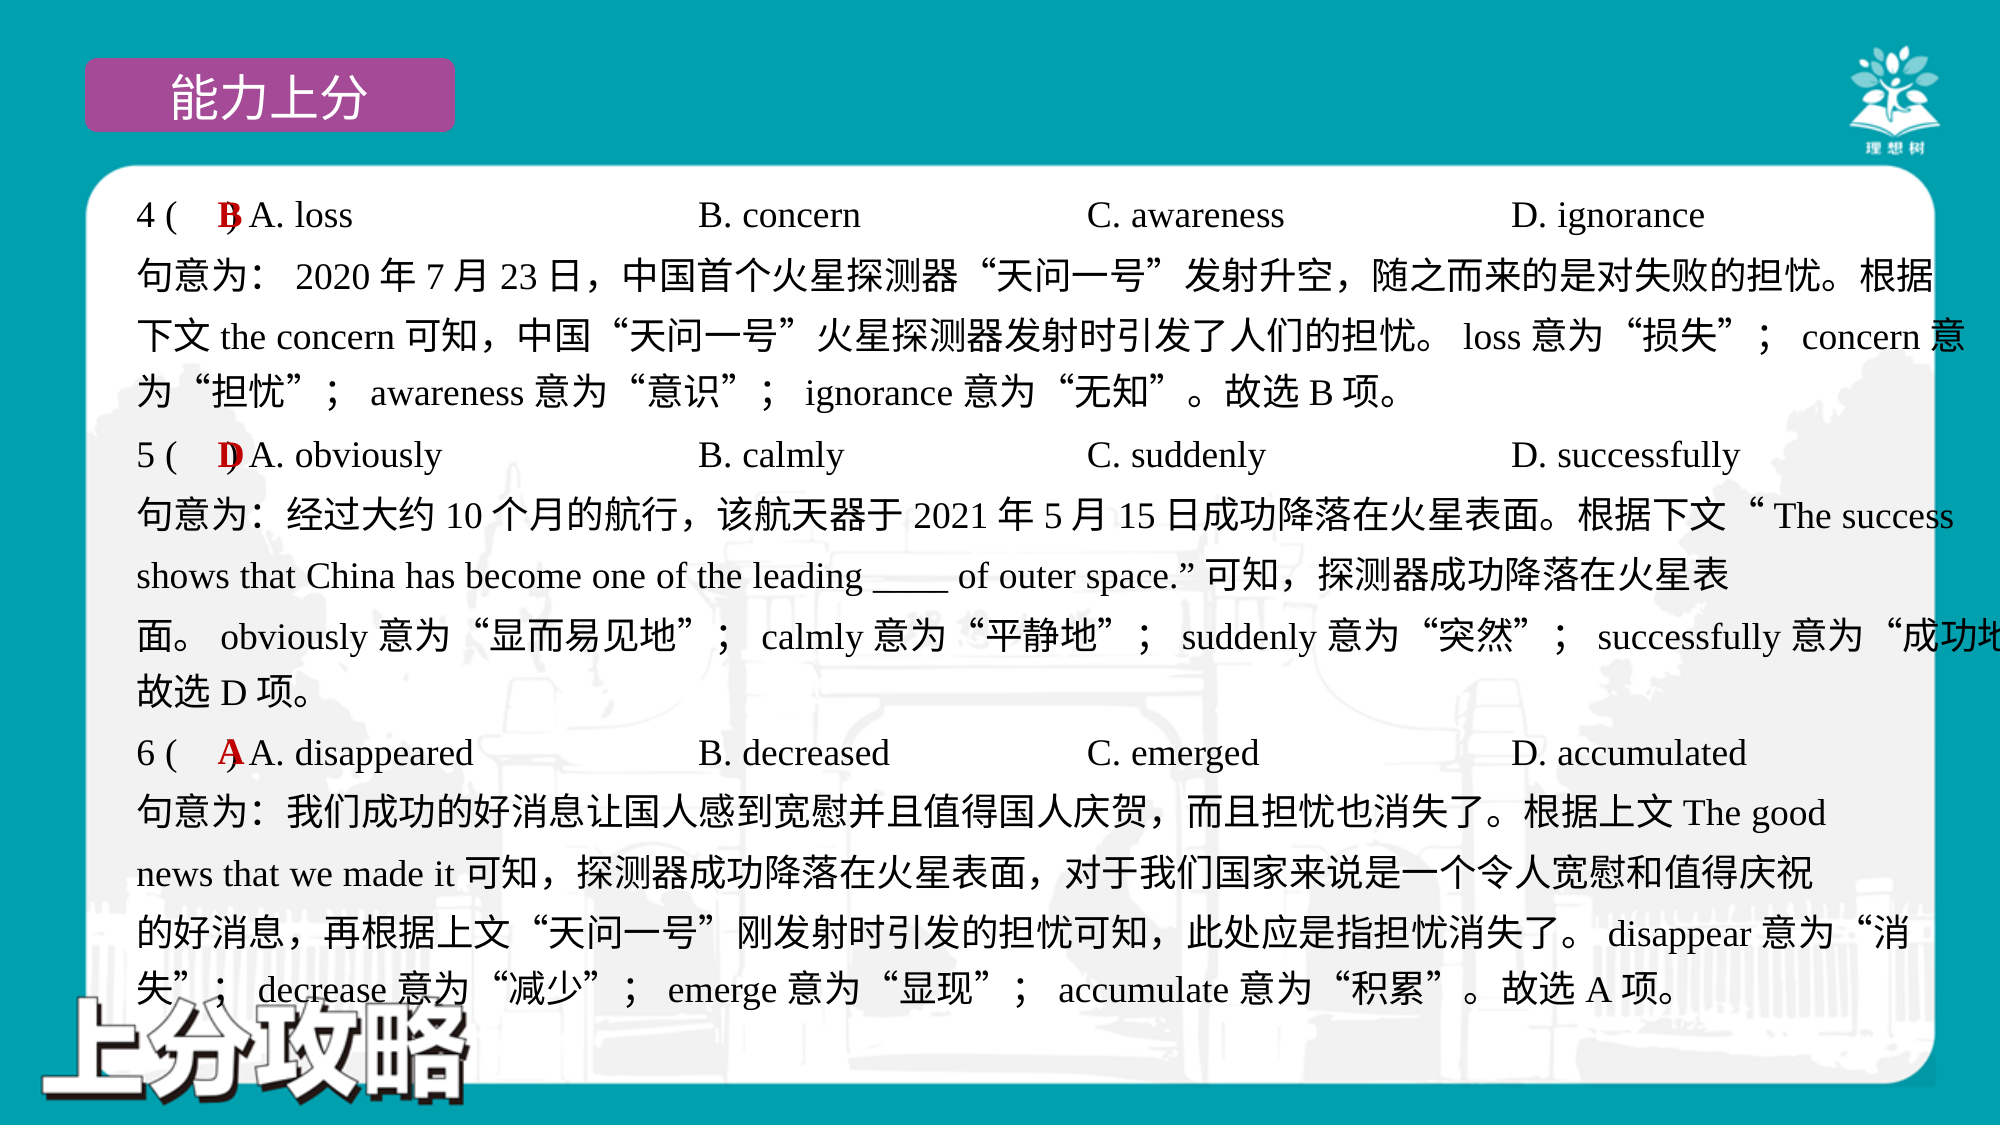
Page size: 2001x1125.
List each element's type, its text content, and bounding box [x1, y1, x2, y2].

text_box 5 ( ) A. obviously B. calmly C. suddenly D. successfully [136, 416, 204, 470]
text_box 5 ( ) A. obviously B. calmly C. suddenly D. successfully [259, 416, 1865, 470]
text_box B [204, 176, 257, 230]
text_box 4 ( ) A. loss B. concern C. awareness D. ignorance [136, 176, 204, 230]
text_box 6 ( ) A. disappeared B. decreased C. emerged D. accumulated [259, 714, 1865, 768]
text_box 句意为：经过大约10个月的航行，该航天器于2021年5月15日成功降落在火星表面。根据下文“The success shows that China has become one of the leading ____ of outer space.”可知，探测器成功降落在火星表 面。obviously意为“显而易见地”；calmly意为“平静地”；suddenly意为“突然”；successfully意为“成功地”。 故选D项。 [136, 475, 1865, 709]
text_box 句意为：2020年7月23日，中国首个火星探测器“天问一号”发射升空，随之而来的是对失败的担忧。根据 下文the concern可知，中国“天问一号”火星探测器发射时引发了人们的担忧。loss意为“损失”；concern意 为“担忧”；awareness意为“意识”；ignorance意为“无知”。故选B项。 [136, 236, 1865, 409]
text_box D [204, 416, 259, 470]
text_box 6 ( ) A. disappeared B. decreased C. emerged D. accumulated [136, 714, 204, 768]
picture [0, 0, 2000, 1125]
text_box 句意为：我们成功的好消息让国人感到宽慰并且值得国人庆贺，而且担忧也消失了。根据上文The good news that we made it可知，探测器成功降落在火星表面，对于我们国家来说是一个令人宽慰和值得庆祝 的好消息，再根据上文“天问一号”刚发射时引发的担忧可知，此处应是指担忧消失了。disappear意为“消 失”；decrease意为“减少”；emerge意为“显现”；accumulate意为“积累”。故选A项。 [136, 772, 1865, 1006]
text_box A [204, 713, 259, 768]
text_box 4 ( ) A. loss B. concern C. awareness D. ignorance [257, 176, 1865, 230]
